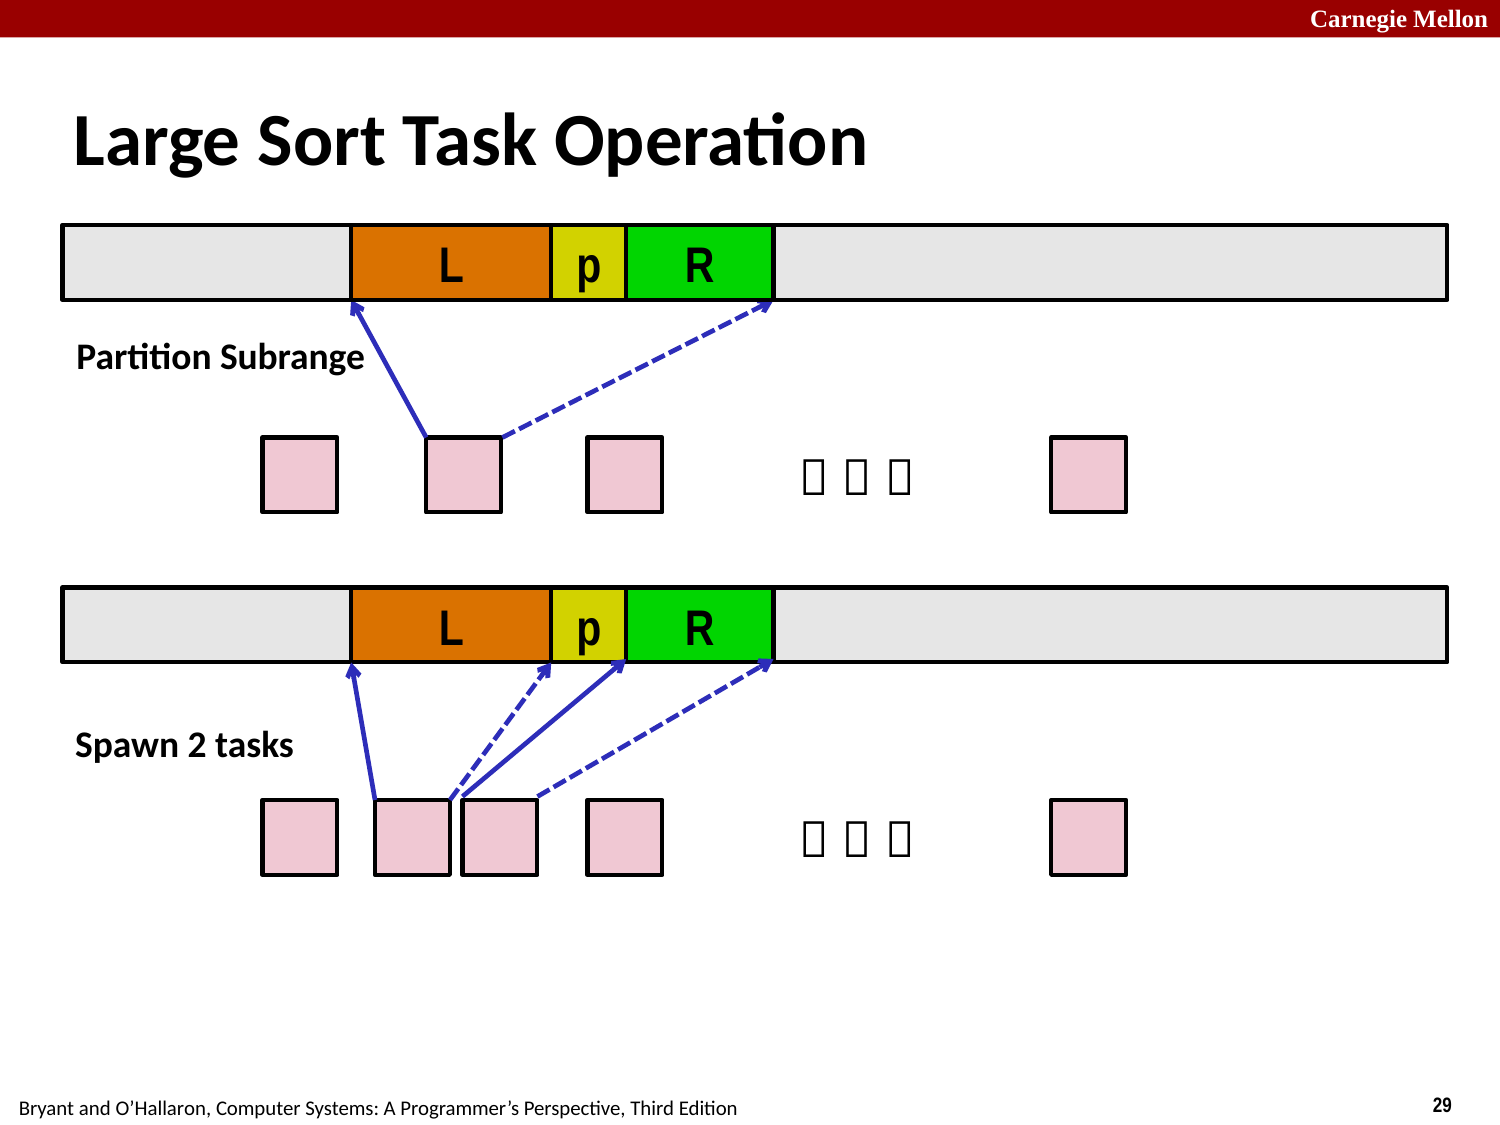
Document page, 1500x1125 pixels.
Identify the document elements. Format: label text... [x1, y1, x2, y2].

text_box [1052, 437, 1127, 513]
title Large Sort Task Operation [58, 72, 1305, 199]
text_box [426, 437, 502, 513]
text_box    [662, 437, 1052, 513]
text_box Partition Subrange [61, 324, 345, 385]
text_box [350, 658, 774, 876]
text_box X [62, 224, 349, 300]
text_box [502, 307, 774, 438]
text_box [350, 308, 427, 438]
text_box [62, 587, 1448, 876]
text_box X [776, 224, 1448, 300]
text_box [262, 437, 338, 513]
text_box [587, 446, 662, 513]
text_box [350, 224, 774, 301]
